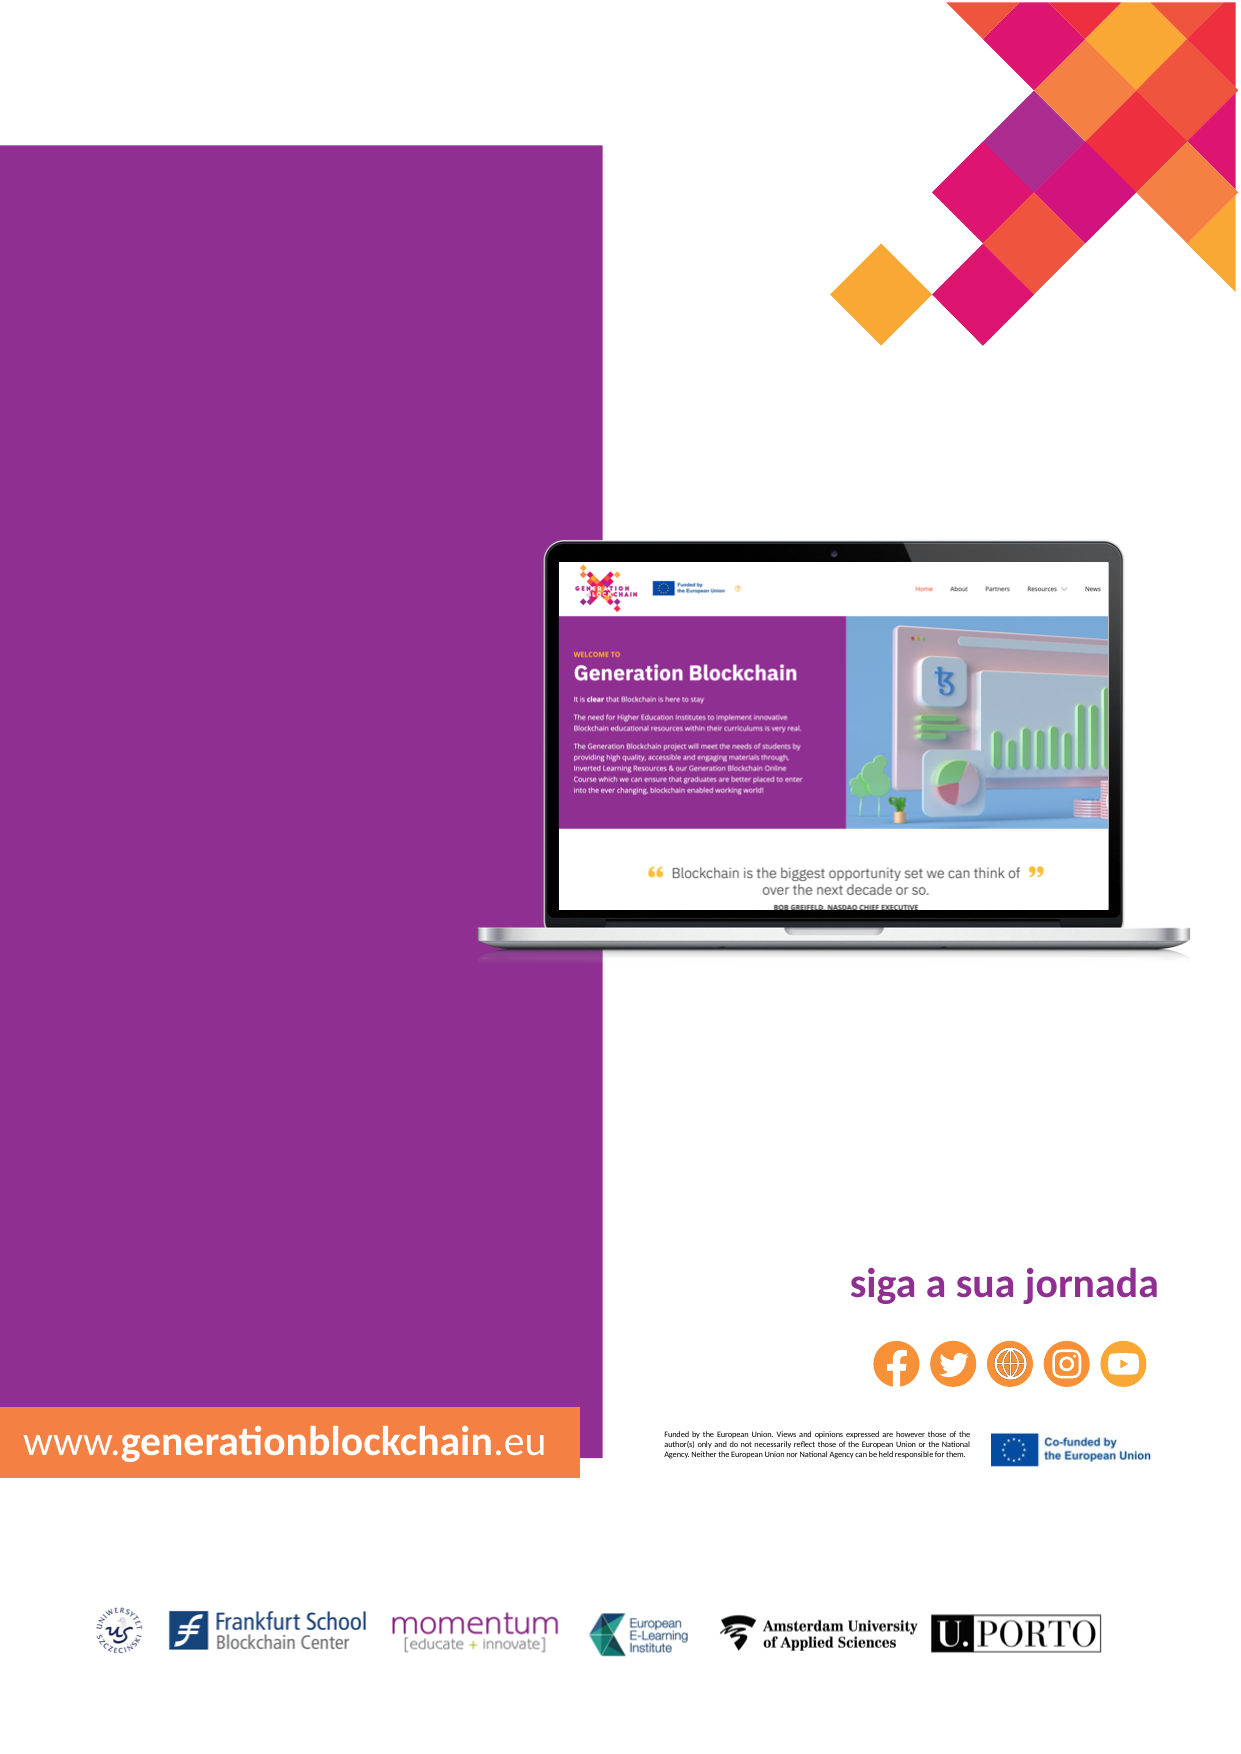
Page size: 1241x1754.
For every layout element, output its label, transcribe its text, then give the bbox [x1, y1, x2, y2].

picture [67, 1585, 1113, 1677]
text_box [1043, 1340, 1090, 1387]
text_box siga a sua jornada [639, 1247, 1174, 1362]
picture [991, 1431, 1152, 1469]
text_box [986, 1340, 1033, 1387]
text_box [443, 521, 1216, 992]
picture [559, 562, 1108, 910]
list www.generationblockchain.eu [8, 1406, 563, 1506]
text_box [930, 1340, 977, 1387]
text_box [1100, 1340, 1147, 1387]
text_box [873, 1340, 920, 1387]
